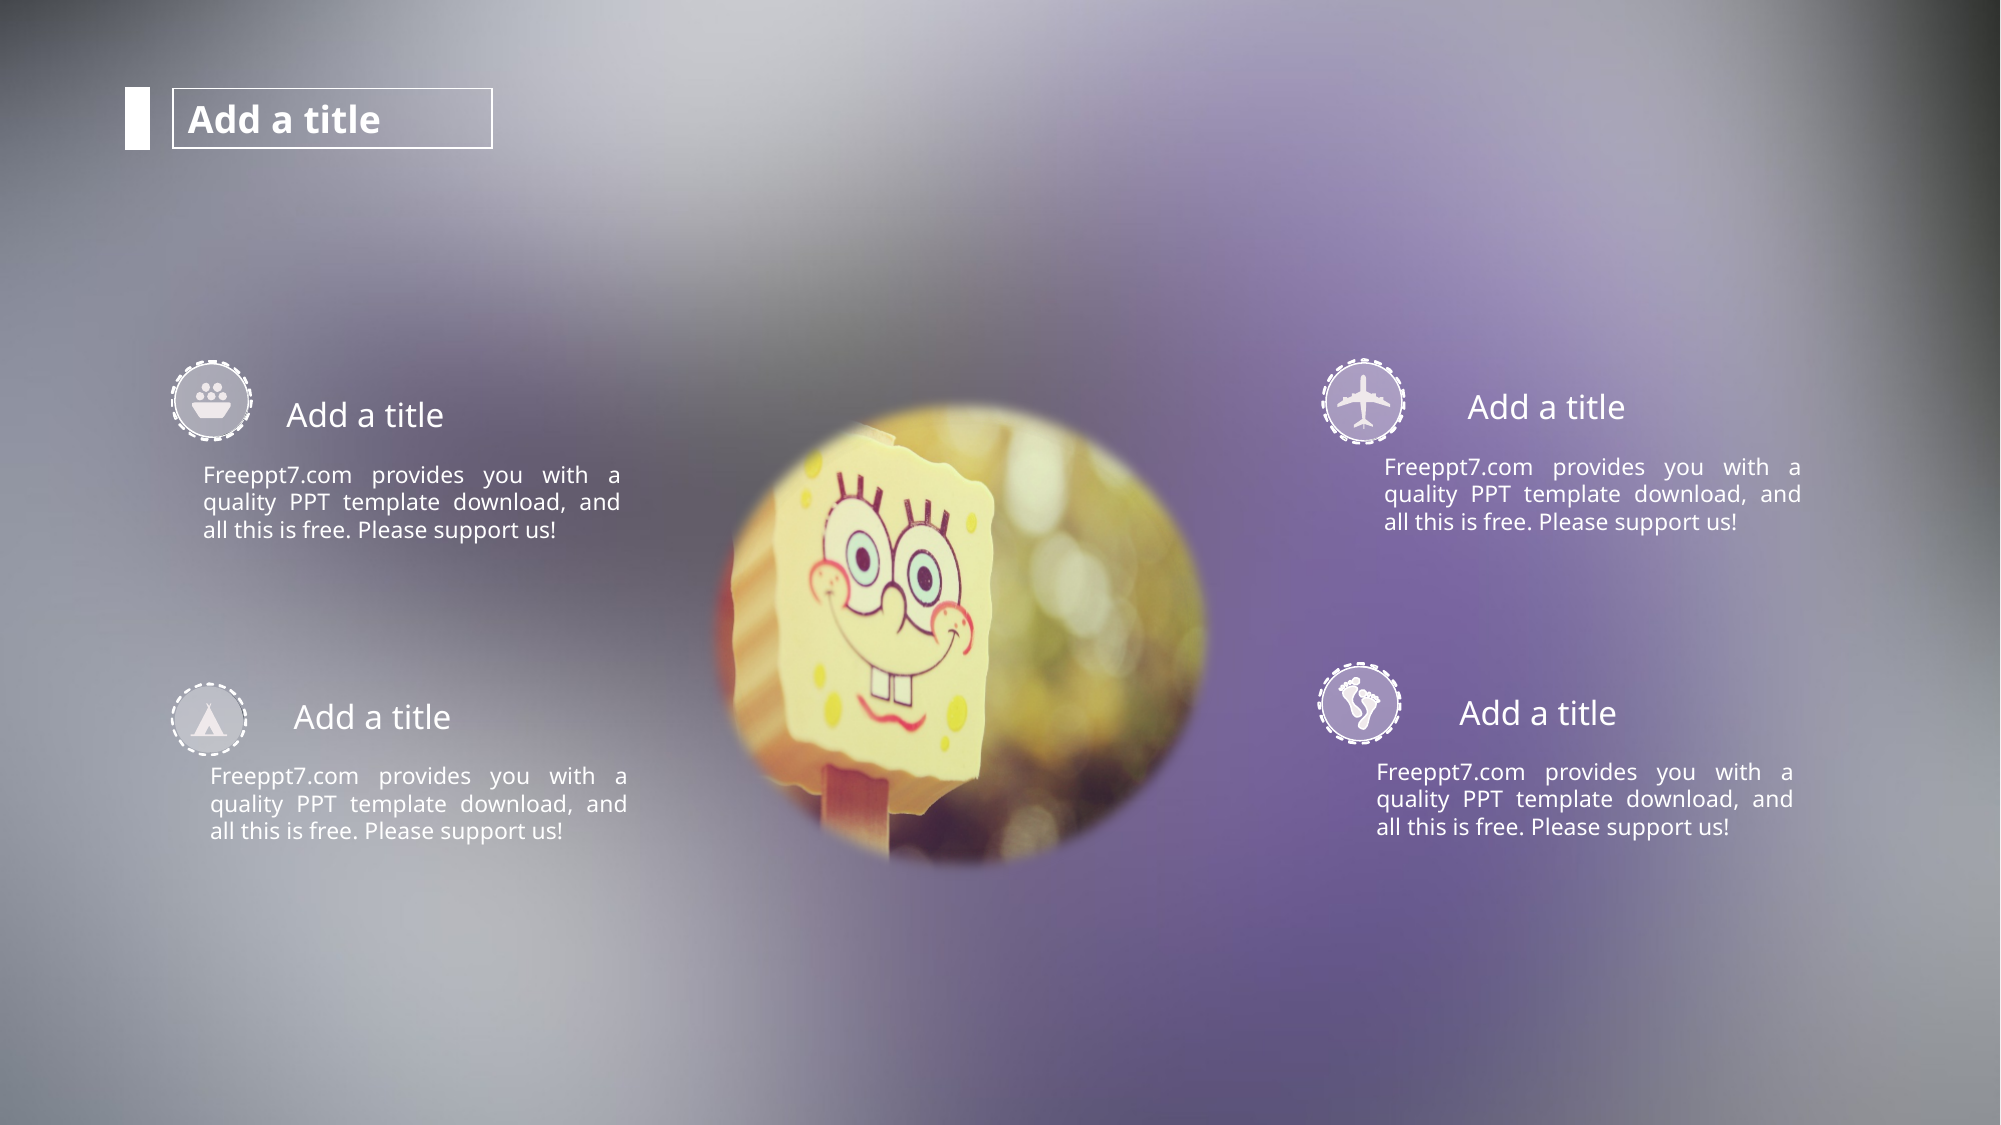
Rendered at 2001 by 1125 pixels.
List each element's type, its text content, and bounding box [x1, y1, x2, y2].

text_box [169, 358, 254, 443]
text_box [125, 88, 150, 149]
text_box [1321, 358, 1405, 444]
text_box Add a title [1434, 379, 1660, 434]
text_box Freeppt7.com provides you with a quality PPT template download, and all this is free. Please support us! [1369, 445, 1818, 543]
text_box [169, 681, 249, 758]
picture [0, 0, 2001, 1125]
text_box Freeppt7.com provides you with a quality PPT template download, and all this is free. Please support us! [188, 452, 637, 578]
text_box Add a title [258, 386, 478, 442]
text_box Add a title [260, 688, 485, 744]
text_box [1317, 662, 1401, 744]
text_box Add a title [173, 88, 493, 149]
text_box Add a title [1426, 684, 1651, 739]
text_box Freeppt7.com provides you with a quality PPT template download, and all this is free. Please support us! [1361, 750, 1809, 875]
text_box Freeppt7.com provides you with a quality PPT template download, and all this is free. Please support us! [195, 754, 644, 879]
